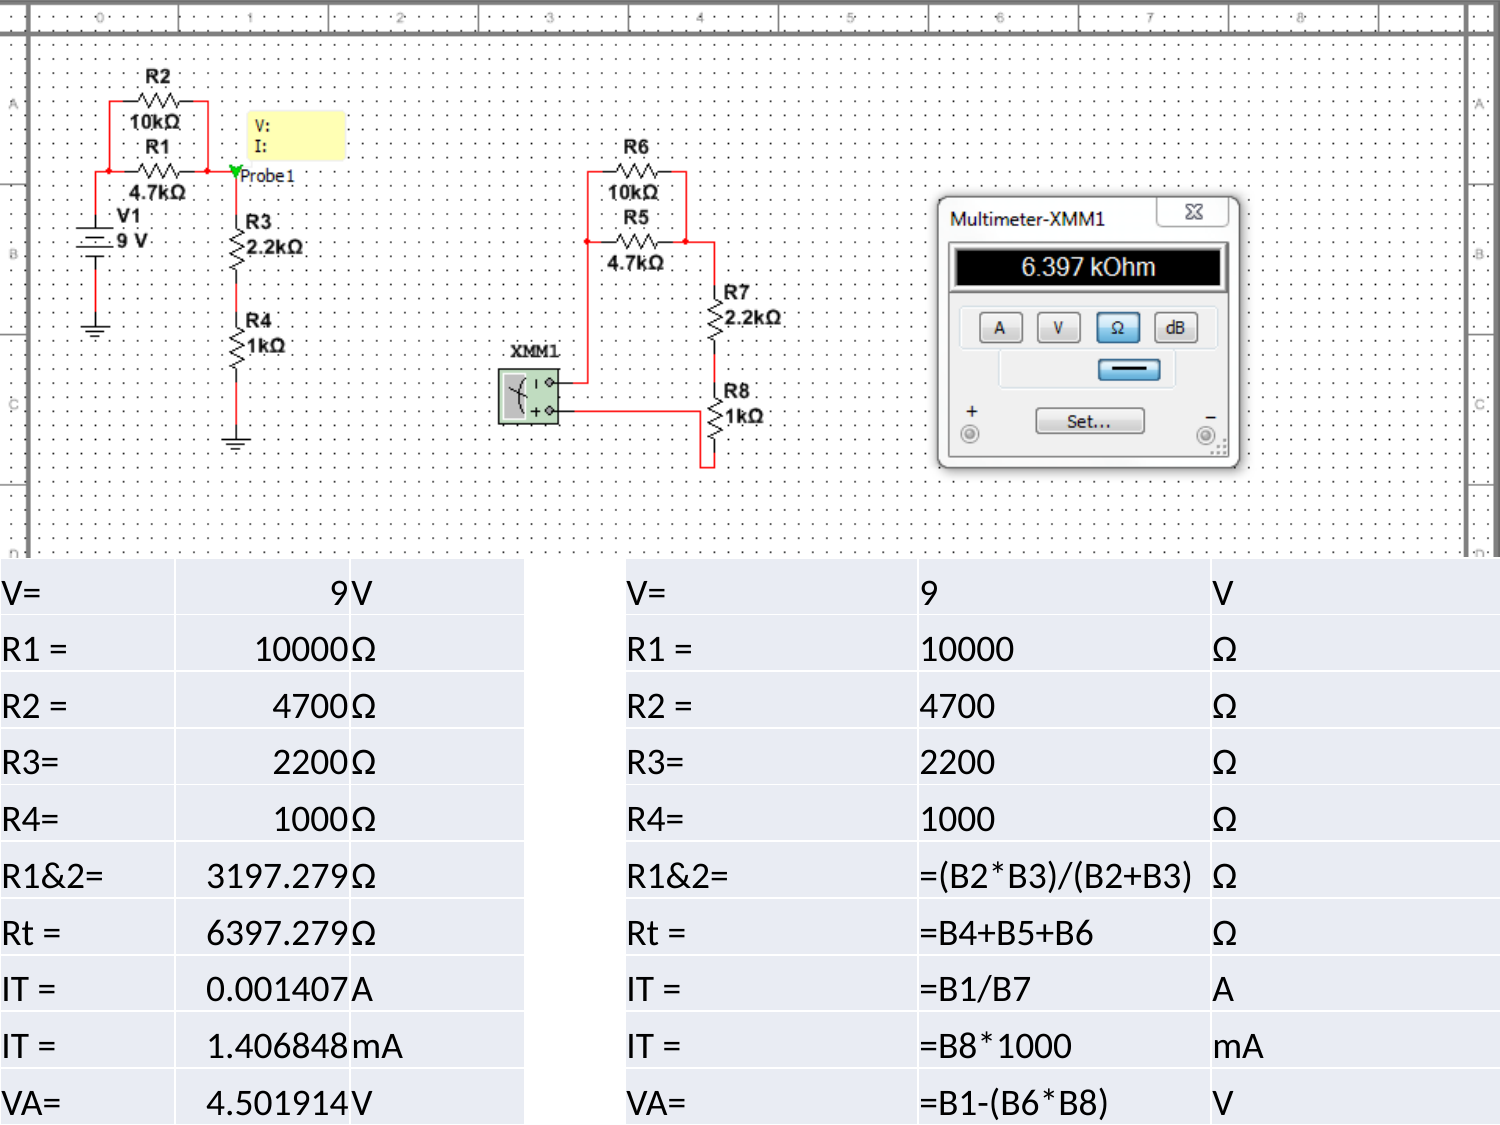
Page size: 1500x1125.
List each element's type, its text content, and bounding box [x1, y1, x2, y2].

table_header V [351, 567, 524, 614]
table_cell 2200 [176, 729, 349, 784]
table_cell IT = [626, 1012, 917, 1067]
table_cell 10000 [919, 615, 1210, 670]
table_cell R2 = [1, 672, 174, 727]
table_cell R3= [1, 729, 174, 784]
table_cell Rt = [1, 899, 174, 954]
table_cell R1&2= [626, 842, 917, 897]
table_cell IT = [1, 956, 174, 1010]
table_cell 1000 [176, 785, 349, 840]
table_cell R1 = [1, 615, 174, 670]
table_cell mA [1212, 1012, 1500, 1067]
table_header V= [626, 567, 917, 614]
table_cell 1000 [919, 785, 1210, 840]
table_cell Ω [1212, 842, 1500, 897]
table_cell IT = [1, 1012, 174, 1067]
table_header 9 [176, 567, 349, 614]
table_cell 1.406848 [176, 1012, 349, 1067]
table_cell Ω [351, 615, 524, 670]
table_cell A [351, 956, 524, 1010]
table_cell R4= [626, 785, 917, 840]
table_cell =B8*1000 [919, 1012, 1210, 1067]
table_cell Ω [1212, 672, 1500, 727]
table_cell Ω [351, 729, 524, 784]
table_cell Ω [1212, 615, 1500, 670]
table_cell =B1/B7 [919, 956, 1210, 1010]
table_cell =(B2*B3)/(B2+B3) [919, 842, 1210, 897]
table_cell Ω [1212, 729, 1500, 784]
table_cell IT = [626, 956, 917, 1010]
table_cell 0.001407 [176, 956, 349, 1010]
table_cell VA= [626, 1069, 917, 1124]
table_cell R4= [1, 785, 174, 840]
table_header V= [1, 567, 174, 614]
table_cell VA= [1, 1069, 174, 1124]
table_cell Ω [351, 842, 524, 897]
table_cell R1 = [626, 615, 917, 670]
table_cell Ω [1212, 785, 1500, 840]
table_header V [1212, 565, 1500, 614]
table_cell Ω [351, 899, 524, 954]
table_cell R2 = [626, 672, 917, 727]
table_cell 6397.279 [176, 899, 349, 954]
table_cell 10000 [176, 615, 349, 670]
table_cell V [351, 1069, 524, 1124]
table_cell 4700 [919, 672, 1210, 727]
table_cell V [1212, 1069, 1500, 1124]
table_cell 4.501914 [176, 1069, 349, 1124]
table_cell R3= [626, 729, 917, 784]
table_cell =B4+B5+B6 [919, 899, 1210, 954]
table_cell 2200 [919, 729, 1210, 784]
table_cell R1&2= [1, 842, 174, 897]
table_cell mA [351, 1012, 524, 1067]
table_cell Ω [351, 672, 524, 727]
table_header 9 [919, 567, 1210, 614]
table_cell Ω [351, 785, 524, 840]
table_cell =B1-(B6*B8) [919, 1069, 1210, 1124]
table_cell 3197.279 [176, 842, 349, 897]
table_cell 4700 [176, 672, 349, 727]
picture [0, 0, 1500, 558]
table_cell Ω [1212, 899, 1500, 954]
table_cell Rt = [626, 899, 917, 954]
table_cell A [1212, 956, 1500, 1010]
